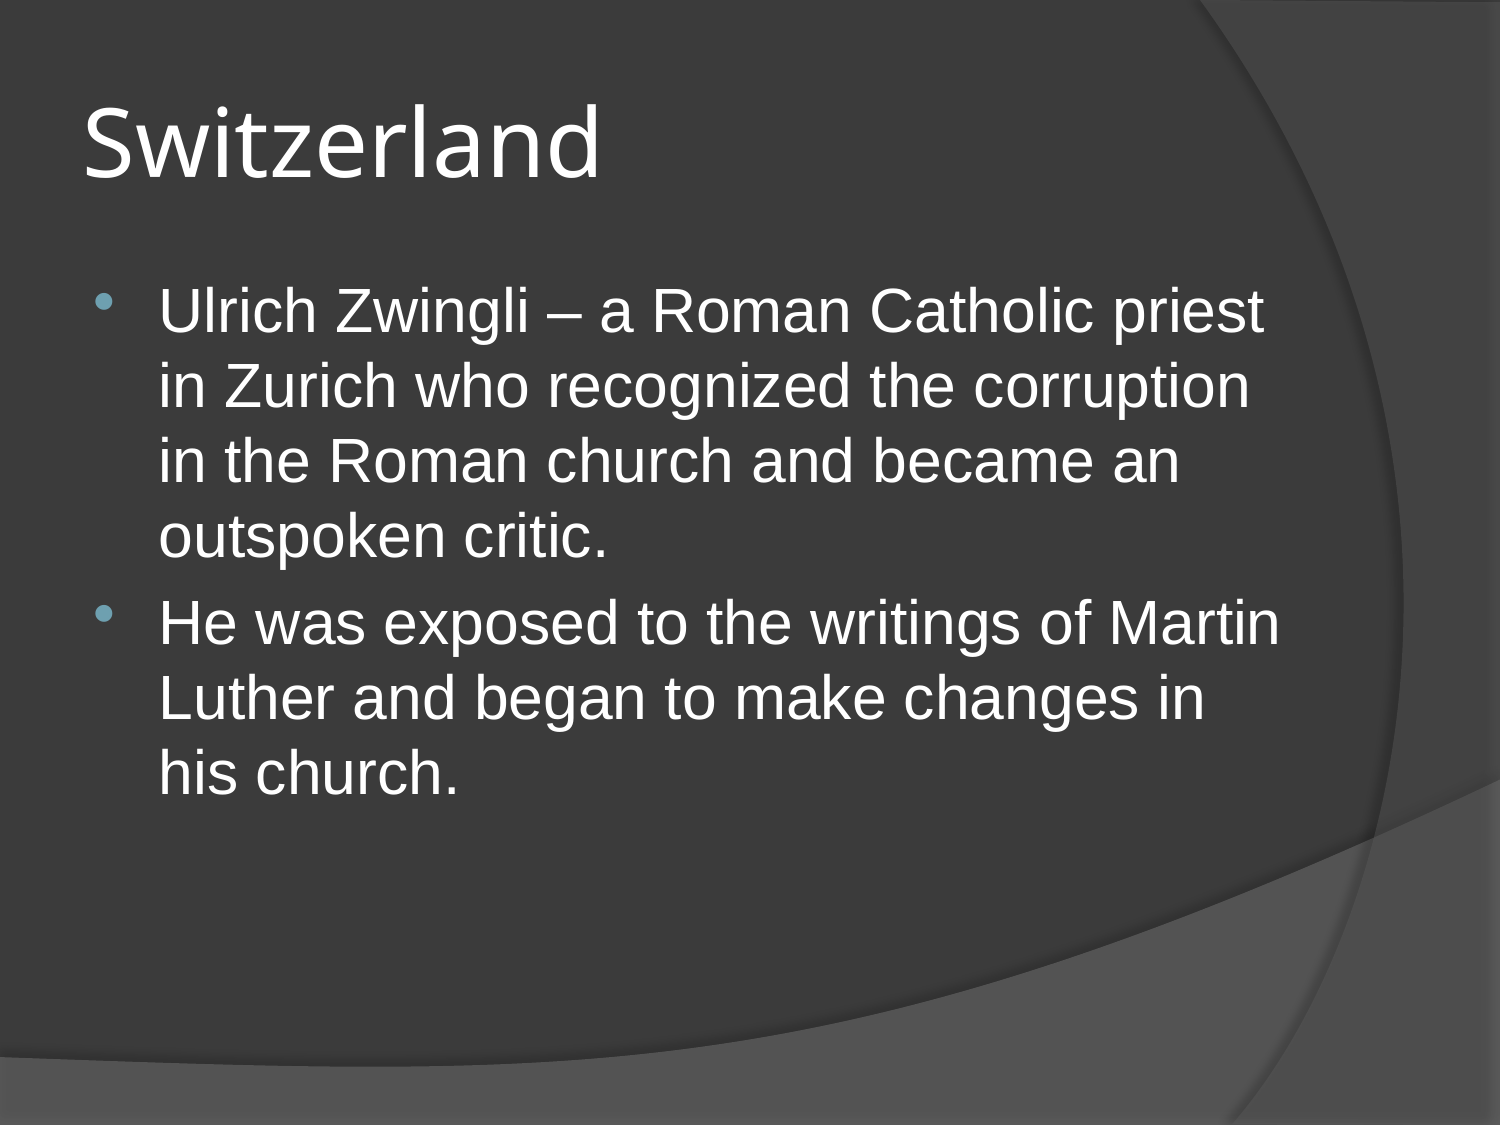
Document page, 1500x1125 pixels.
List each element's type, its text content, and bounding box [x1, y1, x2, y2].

title Switzerland [75, 45, 1300, 233]
list Ulrich Zwingli – a Roman Catholic priest in Zurich who recognized the corruption in the Roman church and became an outspoken critic. He was exposed to the writings of Martin Luther and began to make changes in his church. [75, 262, 1300, 1005]
